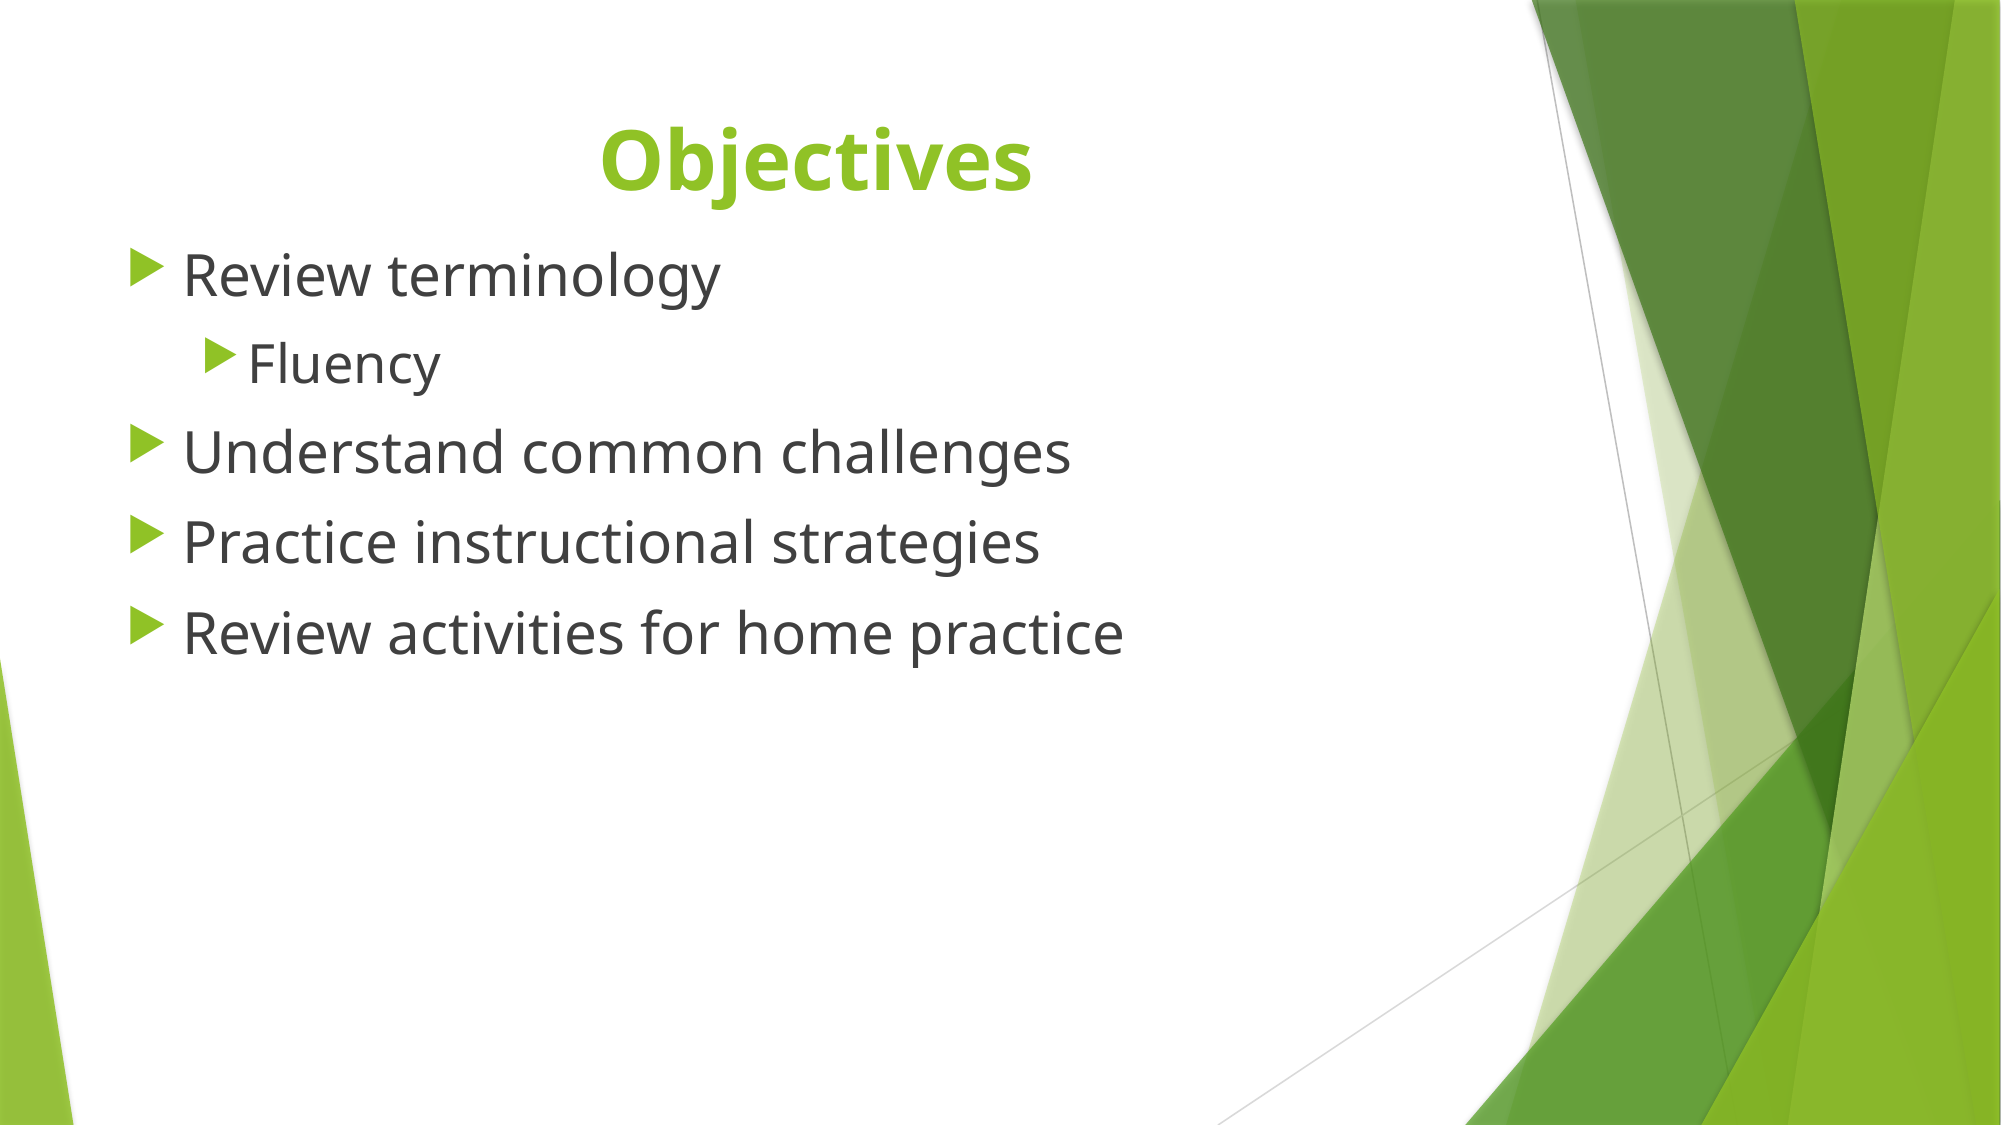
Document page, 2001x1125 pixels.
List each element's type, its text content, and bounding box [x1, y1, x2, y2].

list Review terminology Fluency Understand common challenges Practice instructional strategies Review activities for home practice [111, 230, 1522, 992]
title Objectives [111, 99, 1522, 230]
